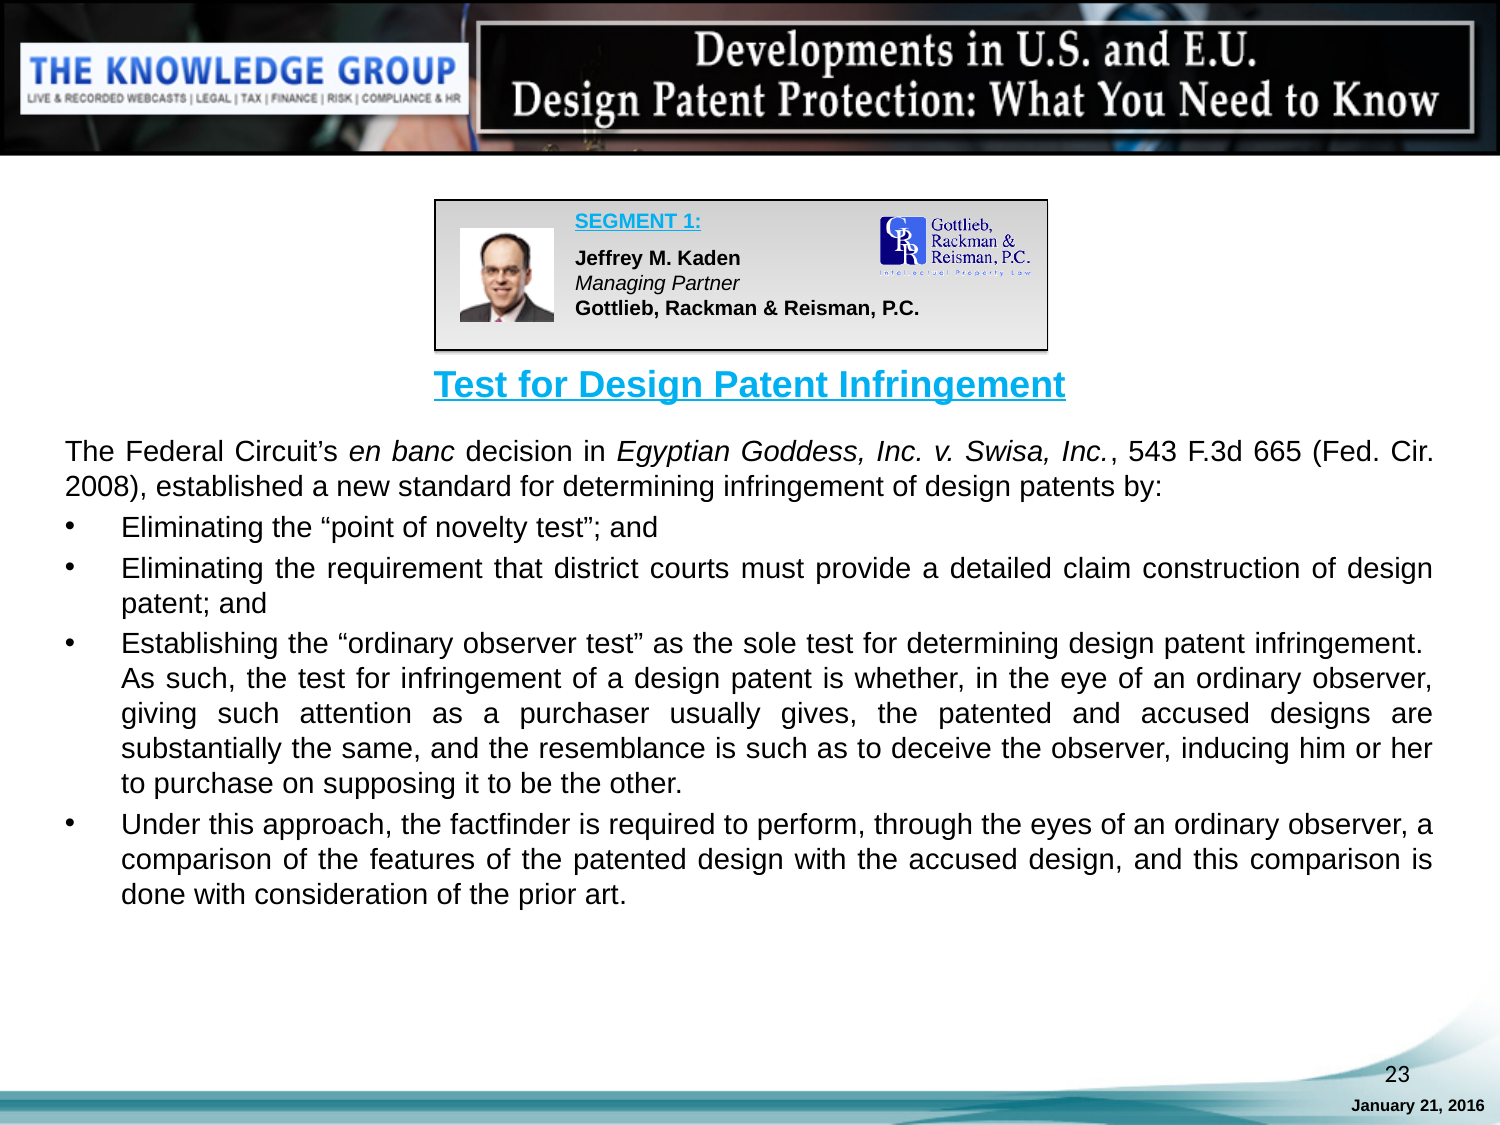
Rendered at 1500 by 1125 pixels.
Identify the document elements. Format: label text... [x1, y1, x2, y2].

slide_number 23 [1074, 1042, 1425, 1103]
text_box January 21, 2016 [1100, 1087, 1500, 1123]
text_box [434, 199, 1048, 351]
text_box The Federal Circuit’s en banc decision in Egyptian Goddess, Inc. v. Swisa, Inc., 543 F.3d 665 (Fed. Cir. 2008), established a new standard for determining infringement of design patents by: Eliminating the “point of novelty test”; and Eliminating the requirement that district courts must provide a detailed claim construction of design patent; and Establishing the “ordinary observer test” as the sole test for determining design patent infringement. As such, the test for infringement of a design patent is whether, in the eye of an ordinary observer, giving such attention as a purchaser usually gives, the patented and accused designs are substantially the same, and the resemblance is such as to deceive the observer, inducing him or her to purchase on supposing it to be the other. Under this approach, the factfinder is required to perform, through the eyes of an ordinary observer, a comparison of the features of the patented design with the accused design, and this comparison is done with consideration of the prior art. [50, 424, 1450, 918]
picture [0, 0, 1500, 352]
picture [0, 412, 1500, 1125]
text_box Test for Design Patent Infringement [0, 352, 1500, 412]
